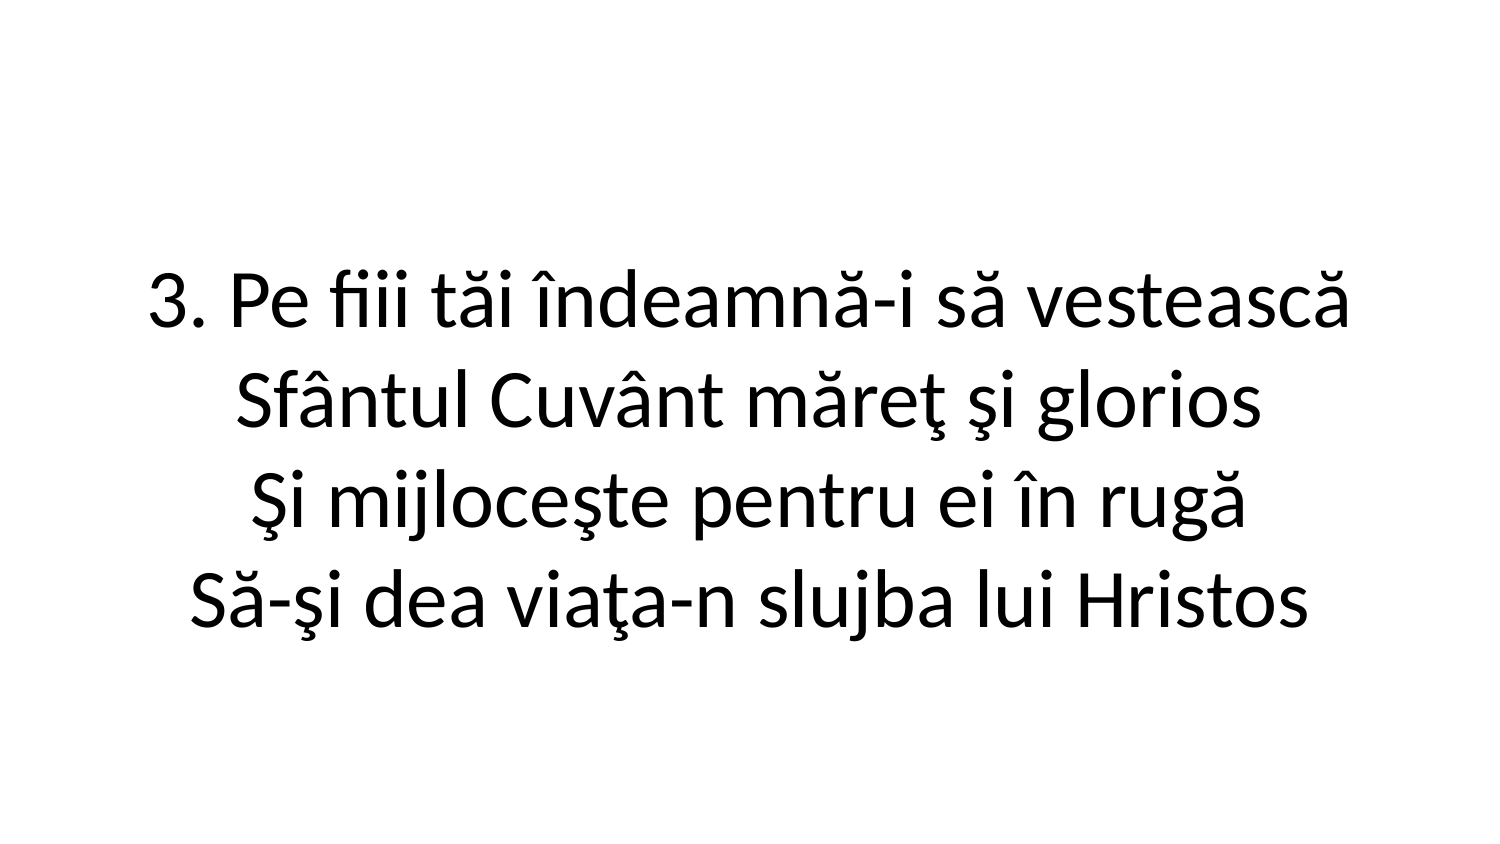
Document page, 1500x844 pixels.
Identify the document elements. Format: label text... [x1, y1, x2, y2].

text_box 3. Pe fiii tăi îndeamnă-i să vestească Sfântul Cuvânt măreţ şi glorios Şi mijloceşte pentru ei în rugă Să-şi dea viaţa-n slujba lui Hristos [131, 192, 1369, 652]
